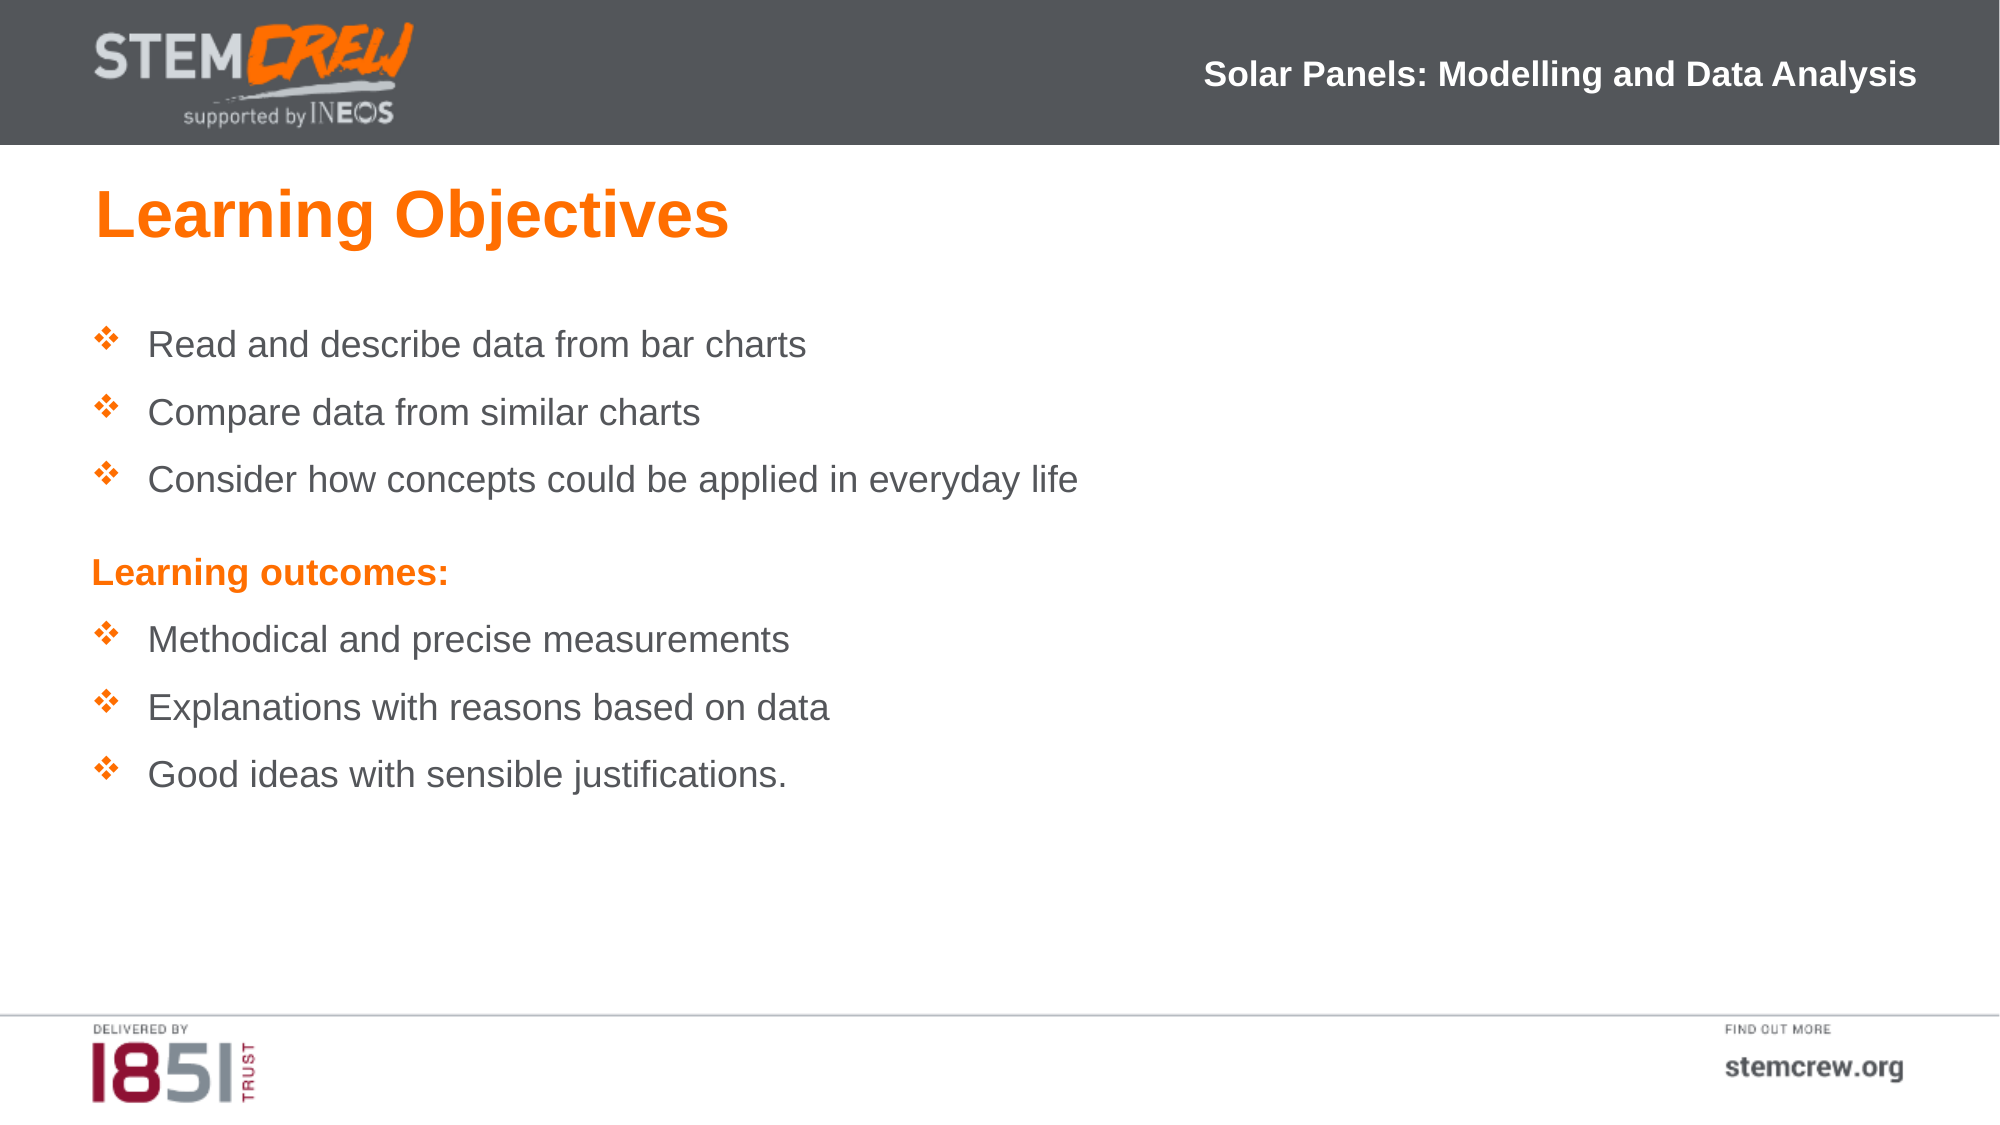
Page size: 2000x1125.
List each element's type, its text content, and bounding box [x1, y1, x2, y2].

text_box Read and describe data from bar charts Compare data from similar charts Consider how concepts could be applied in everyday life Learning outcomes: Methodical and precise measurements Explanations with reasons based on data Good ideas with sensible justifications. [91, 297, 1862, 796]
picture [0, 1012, 2000, 1125]
text_box Solar Panels: Modelling and Data Analysis [1015, 48, 1928, 94]
picture [0, 0, 2000, 145]
text_box Learning Objectives [93, 168, 786, 251]
